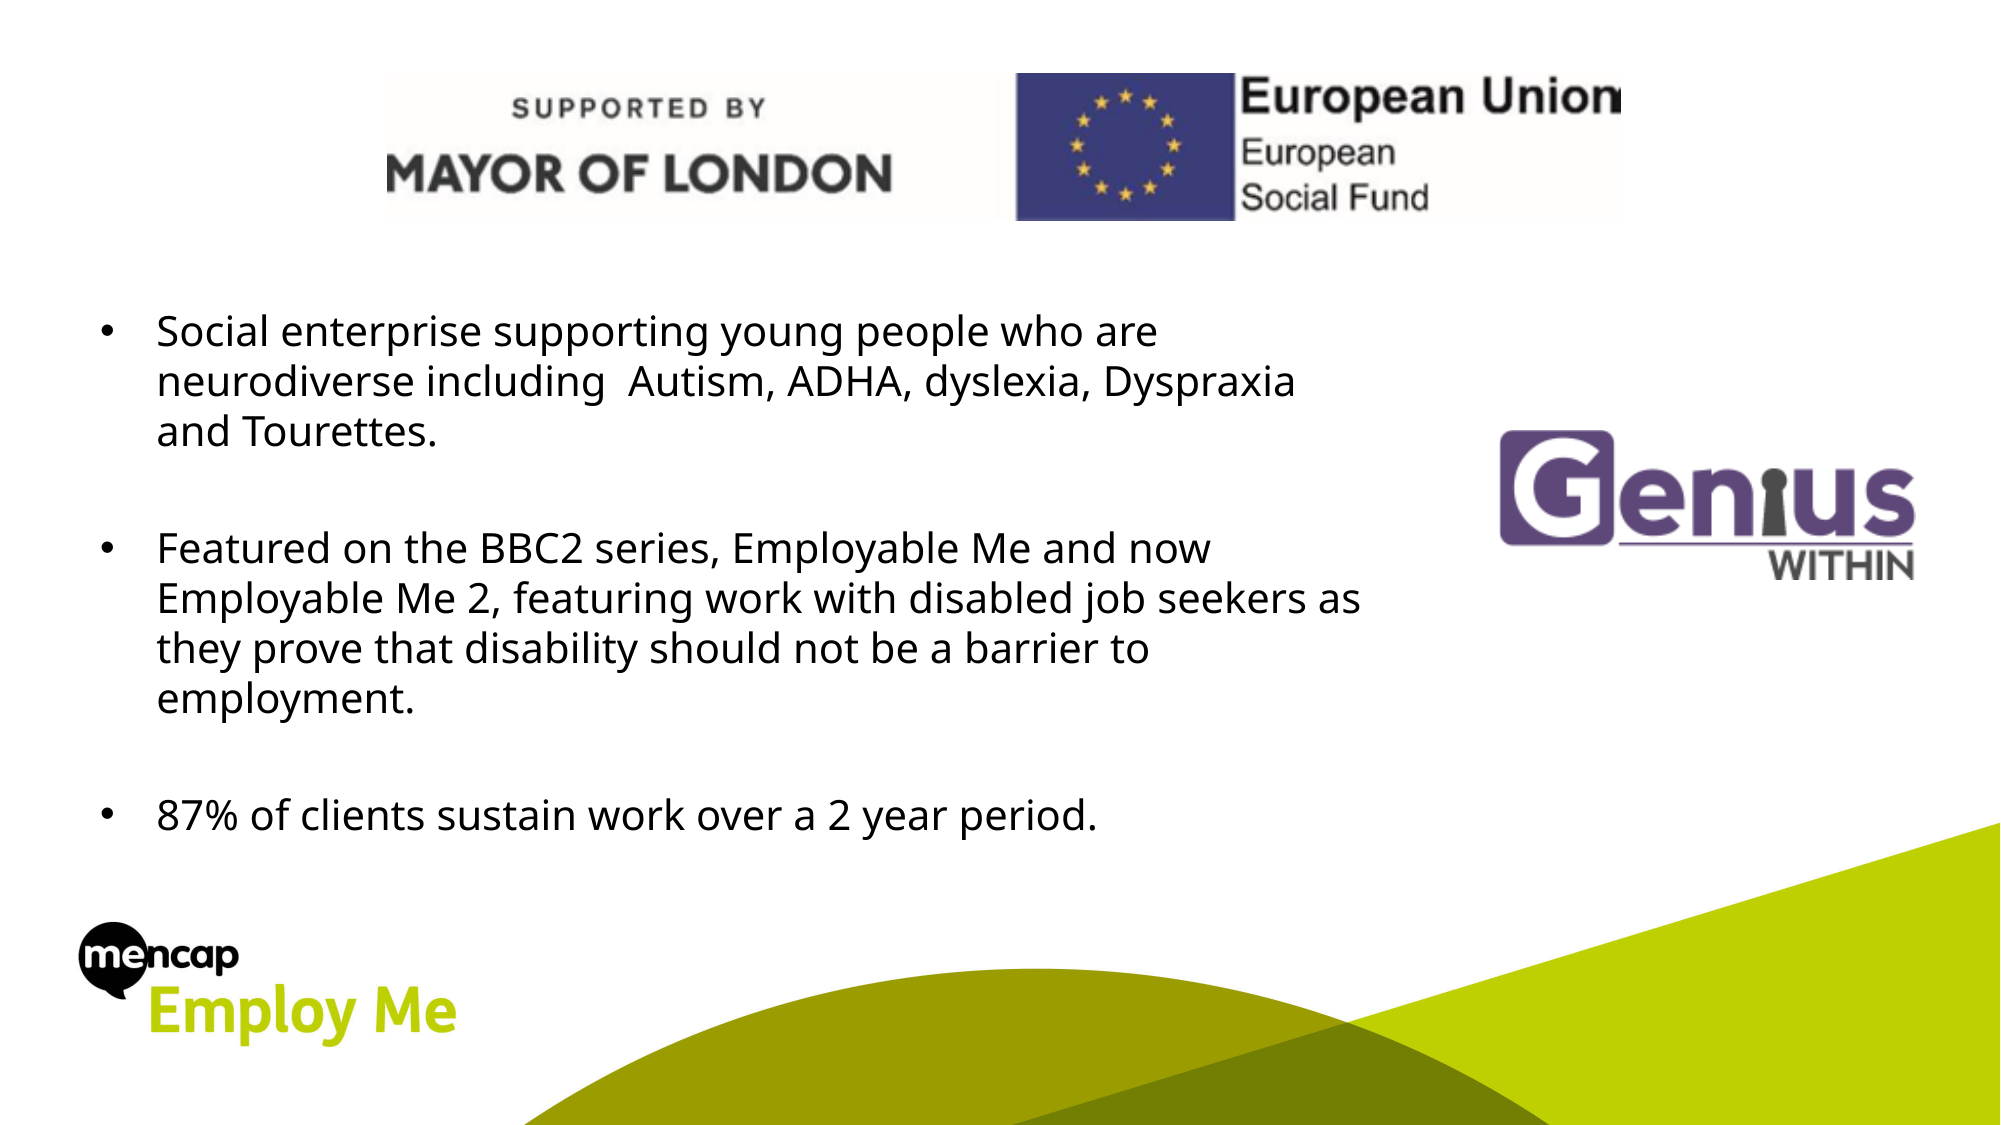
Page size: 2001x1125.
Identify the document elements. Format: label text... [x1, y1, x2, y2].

list [123, 208, 1886, 811]
text_box [123, 53, 1472, 208]
picture [0, 0, 2001, 1125]
text_box Social enterprise supporting young people who are neurodiverse including Autism, ADHA, dyslexia, Dyspraxia and Tourettes. Featured on the BBC2 series, Employable Me and now Employable Me 2, featuring work with disabled job seekers as they prove that disability should not be a barrier to employment. 87% of clients sustain work over a 2 year period. [85, 297, 1389, 891]
